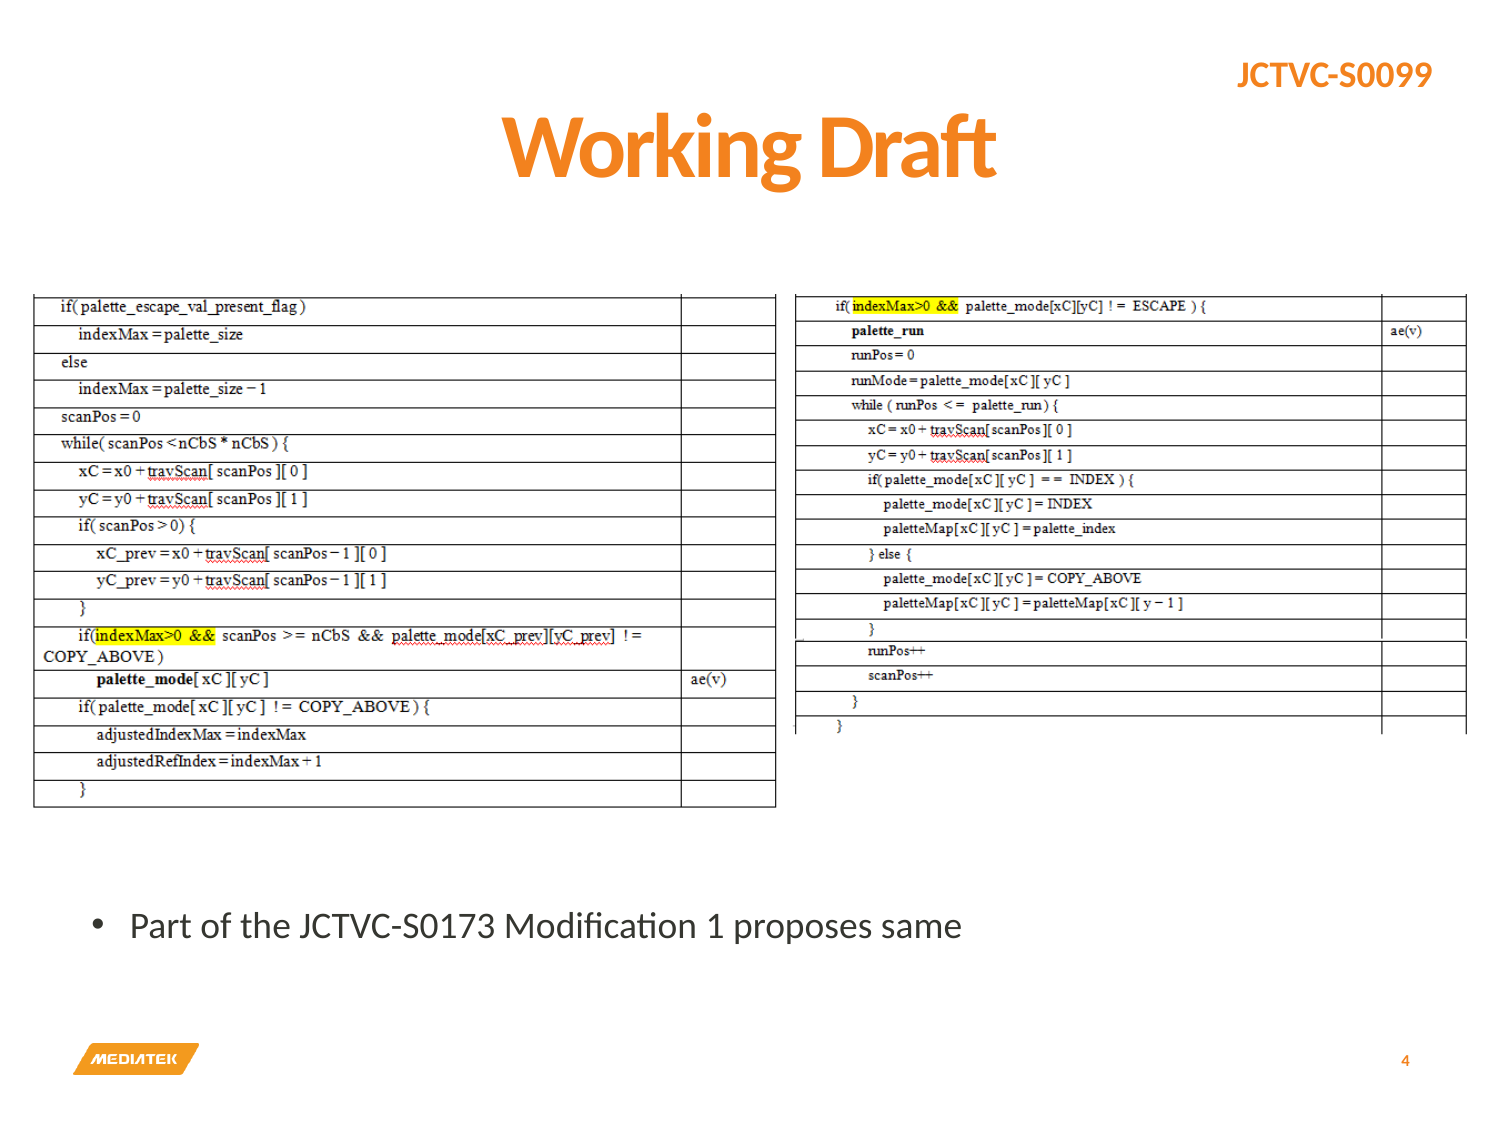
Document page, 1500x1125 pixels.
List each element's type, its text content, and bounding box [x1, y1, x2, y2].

title Working Draft [75, 99, 1425, 287]
slide_number 4 [1251, 1029, 1425, 1090]
text_box Part of the JCTVC-S0173 Modification 1 proposes same [76, 893, 1022, 953]
picture [29, 294, 1468, 811]
picture [73, 1043, 199, 1075]
